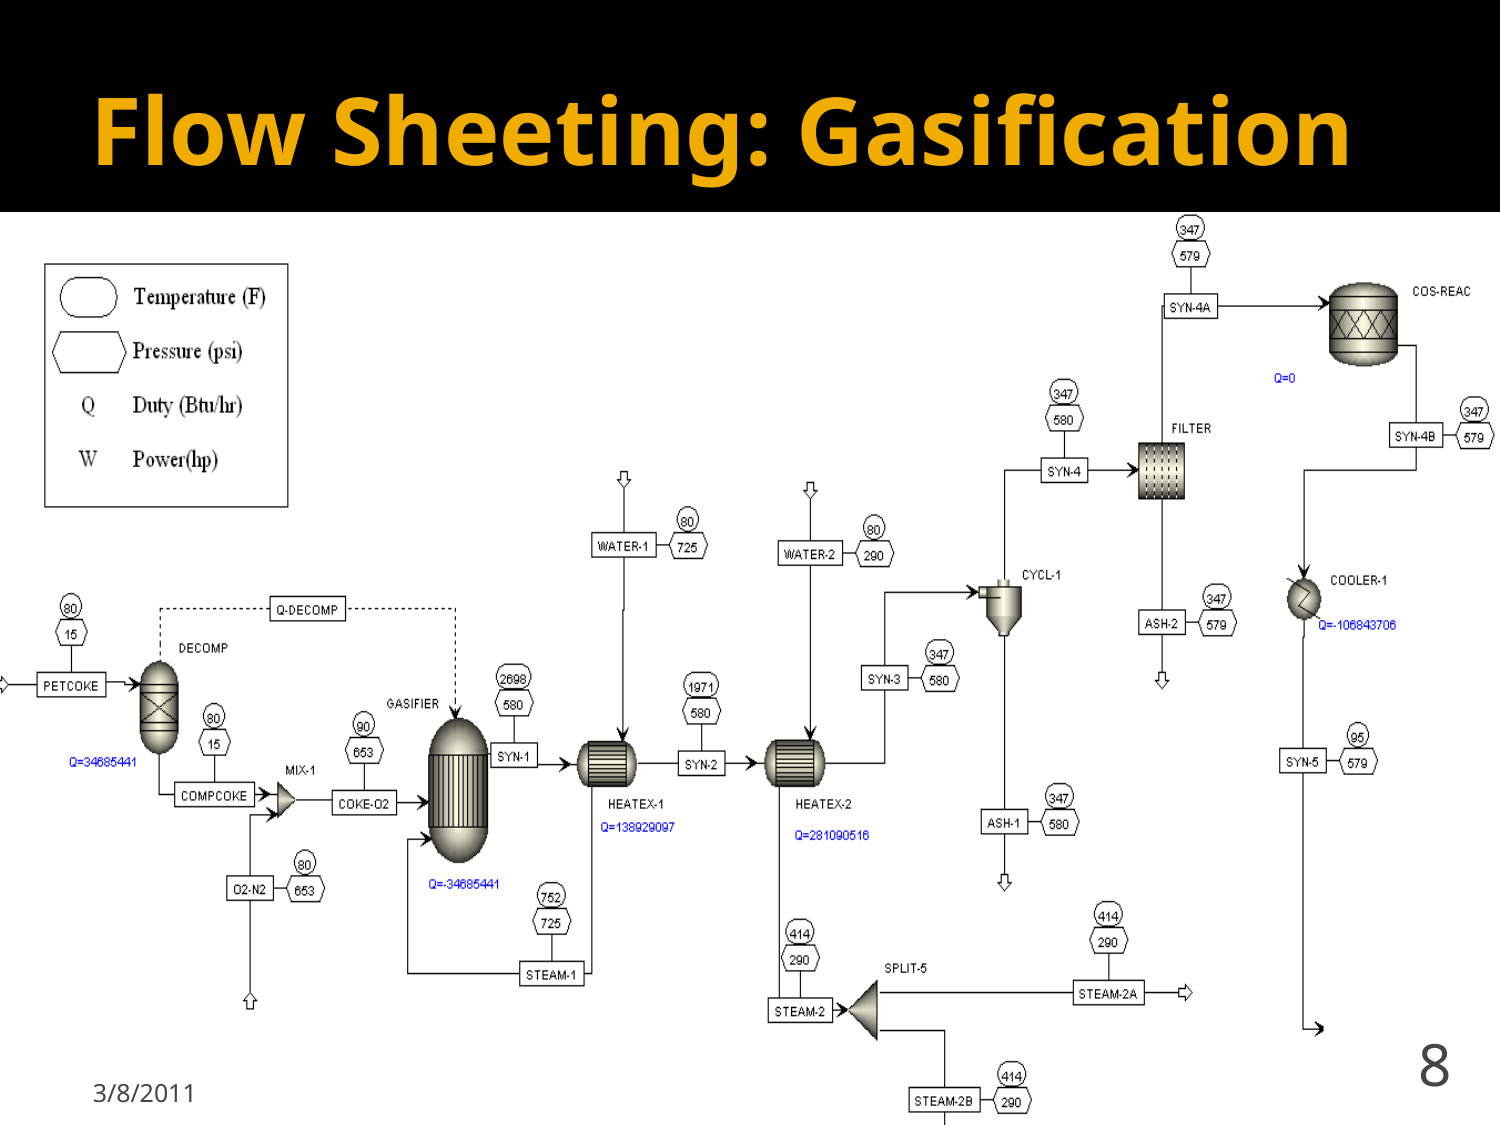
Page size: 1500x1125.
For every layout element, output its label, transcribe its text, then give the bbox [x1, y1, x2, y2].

title Flow Sheeting: Gasification [75, 25, 1425, 211]
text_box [0, 212, 1500, 1125]
